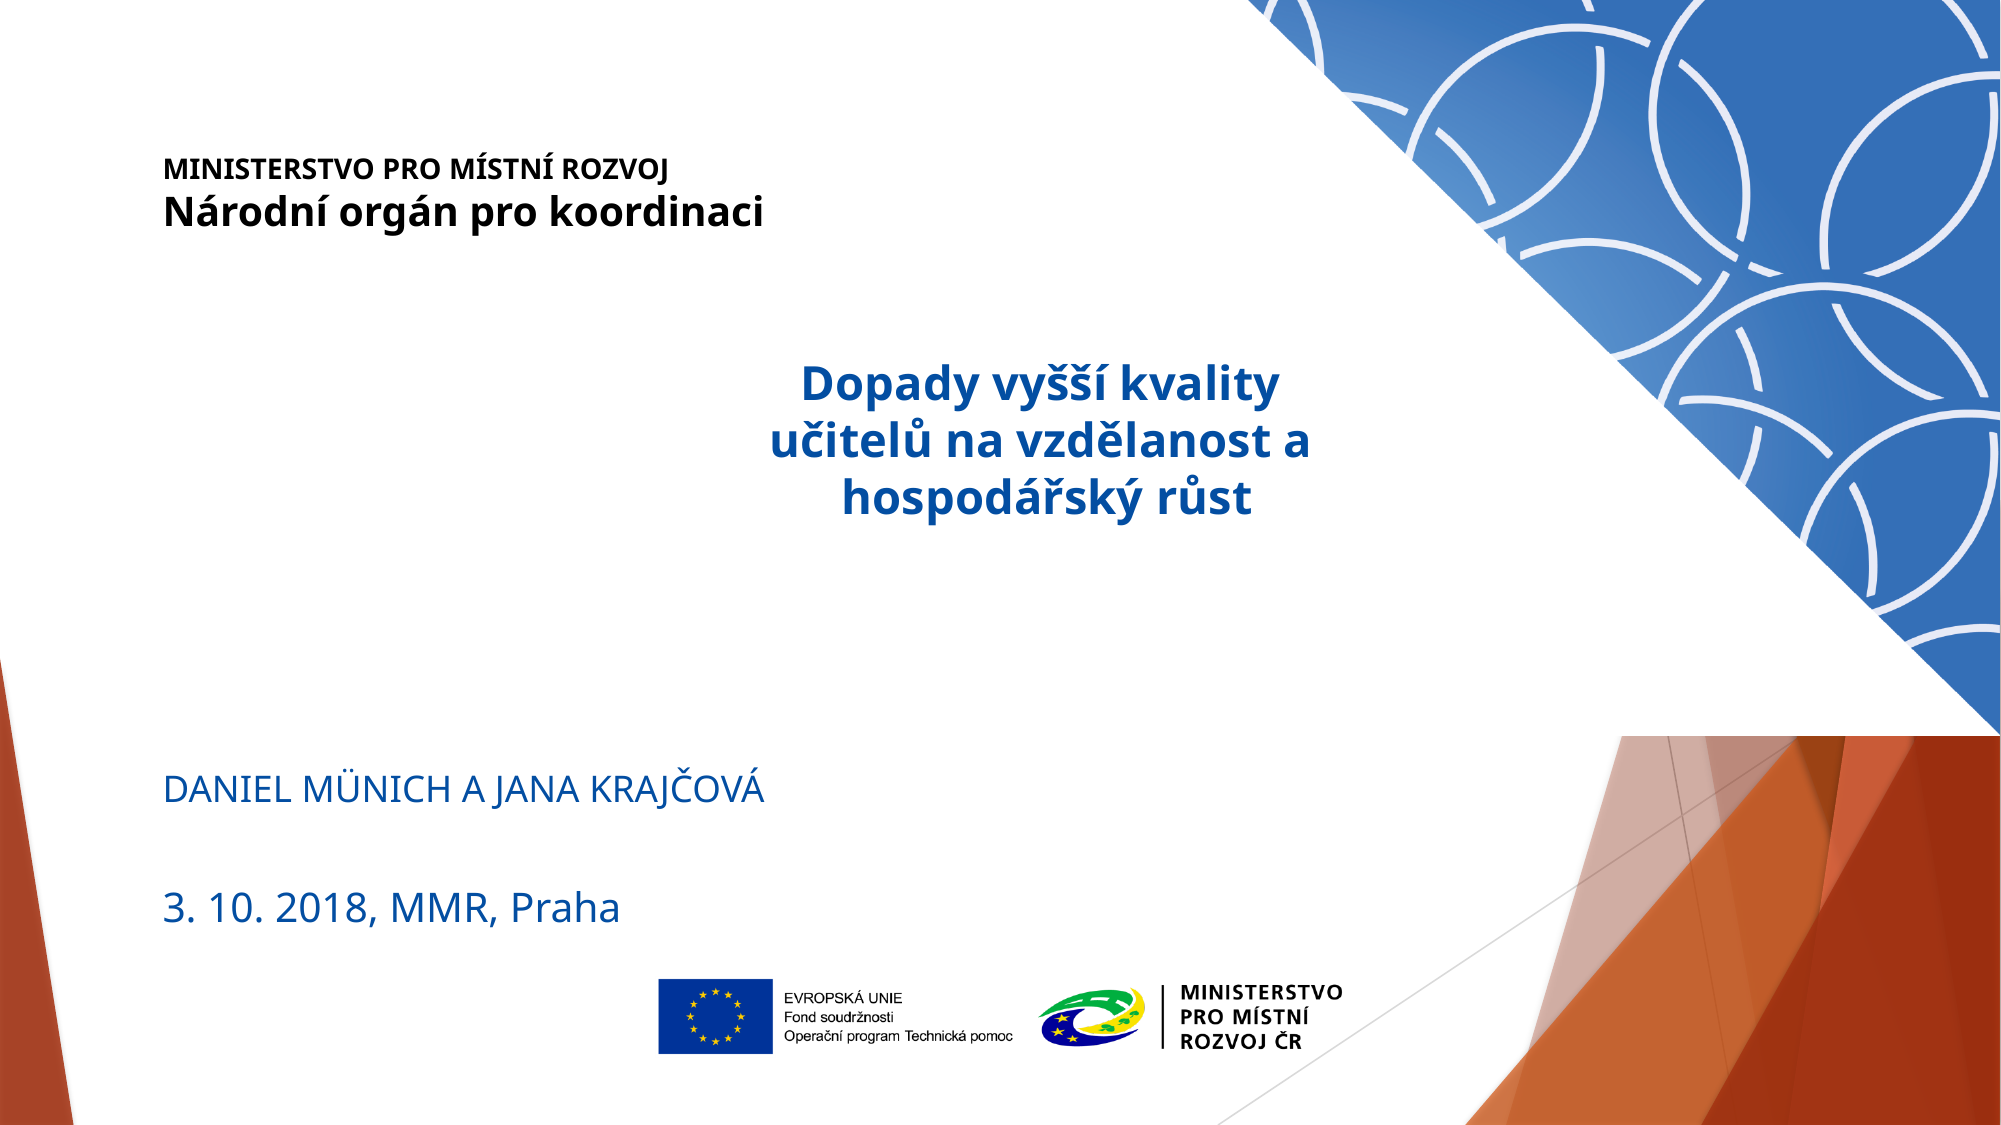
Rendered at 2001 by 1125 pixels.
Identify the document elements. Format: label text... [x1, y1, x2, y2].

subtitle DANIEL MÜNICH A JANA KRAJČOVÁ [147, 758, 1548, 840]
picture [1246, 0, 2000, 736]
picture [633, 954, 1367, 1079]
list 3. 10. 2018, MMR, Praha [147, 873, 904, 932]
title Dopady vyšší kvality učitelů na vzdělanost a hospodářský růst [147, 346, 1948, 534]
